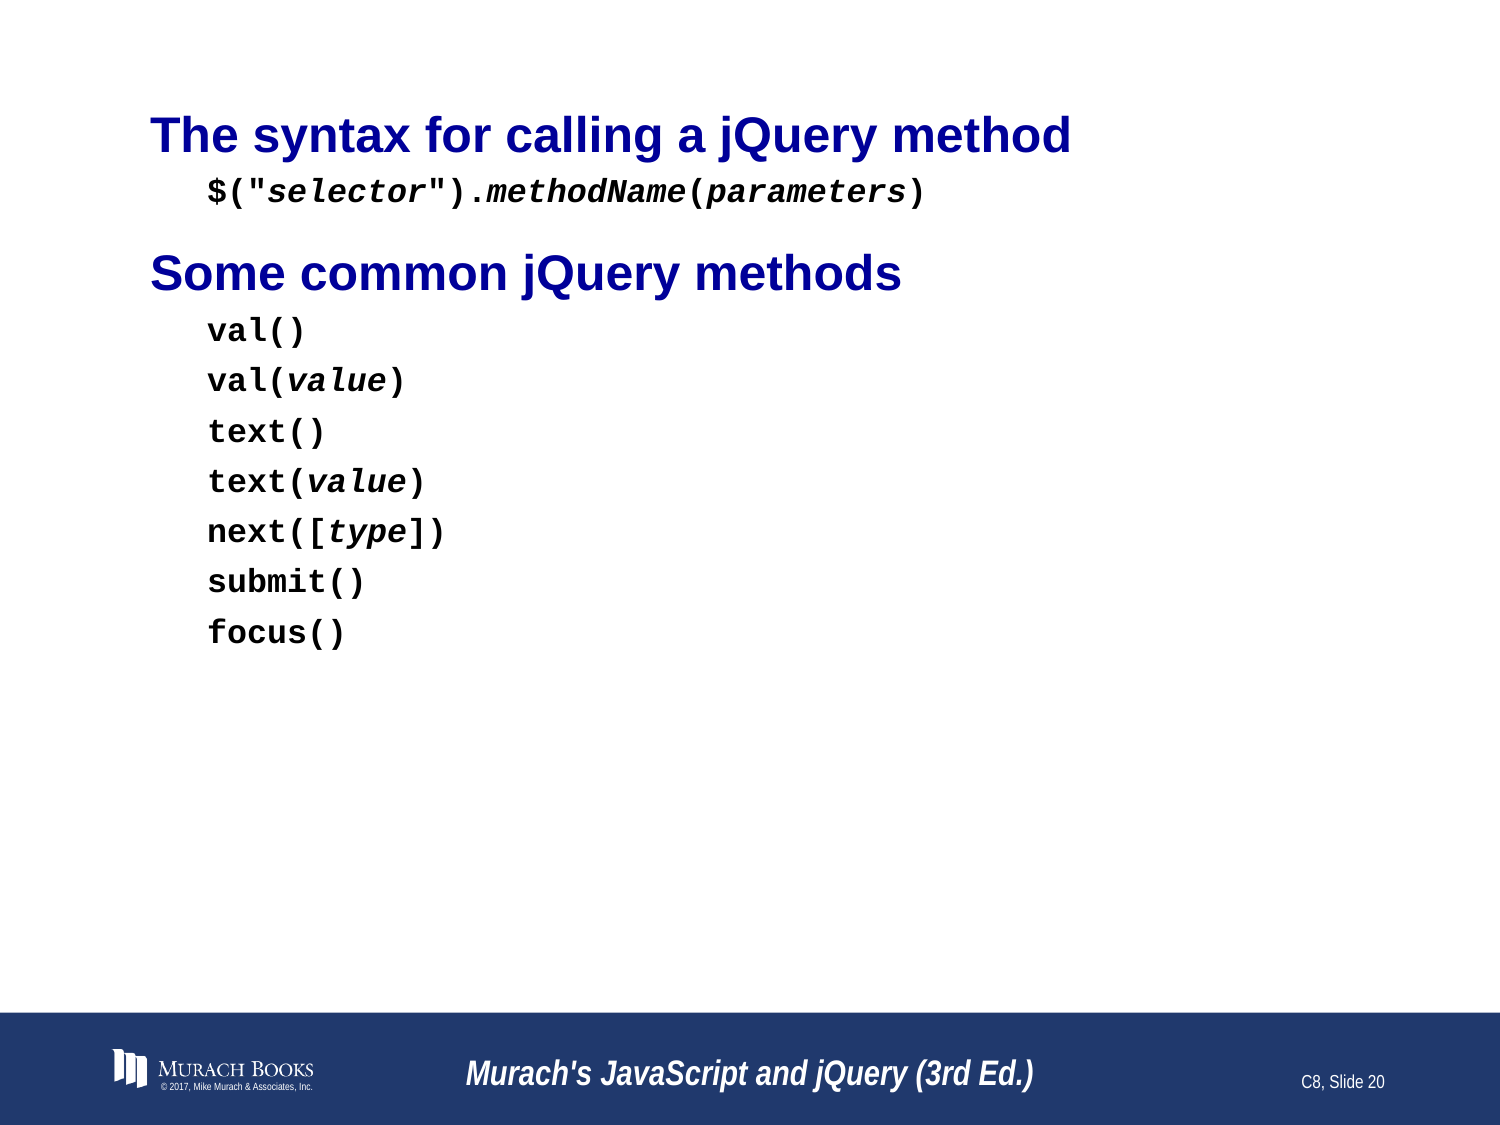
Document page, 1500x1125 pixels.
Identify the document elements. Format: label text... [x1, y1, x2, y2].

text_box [149, 174, 1350, 666]
slide_number C8, Slide 20 [1087, 1025, 1400, 1100]
slide_number Murach's JavaScript and jQuery (3rd Ed.) [463, 1025, 1050, 1100]
footer © 2017, Mike Murach & Associates, Inc. [12, 1025, 463, 1100]
title The syntax for calling a jQuery method [150, 102, 1350, 164]
